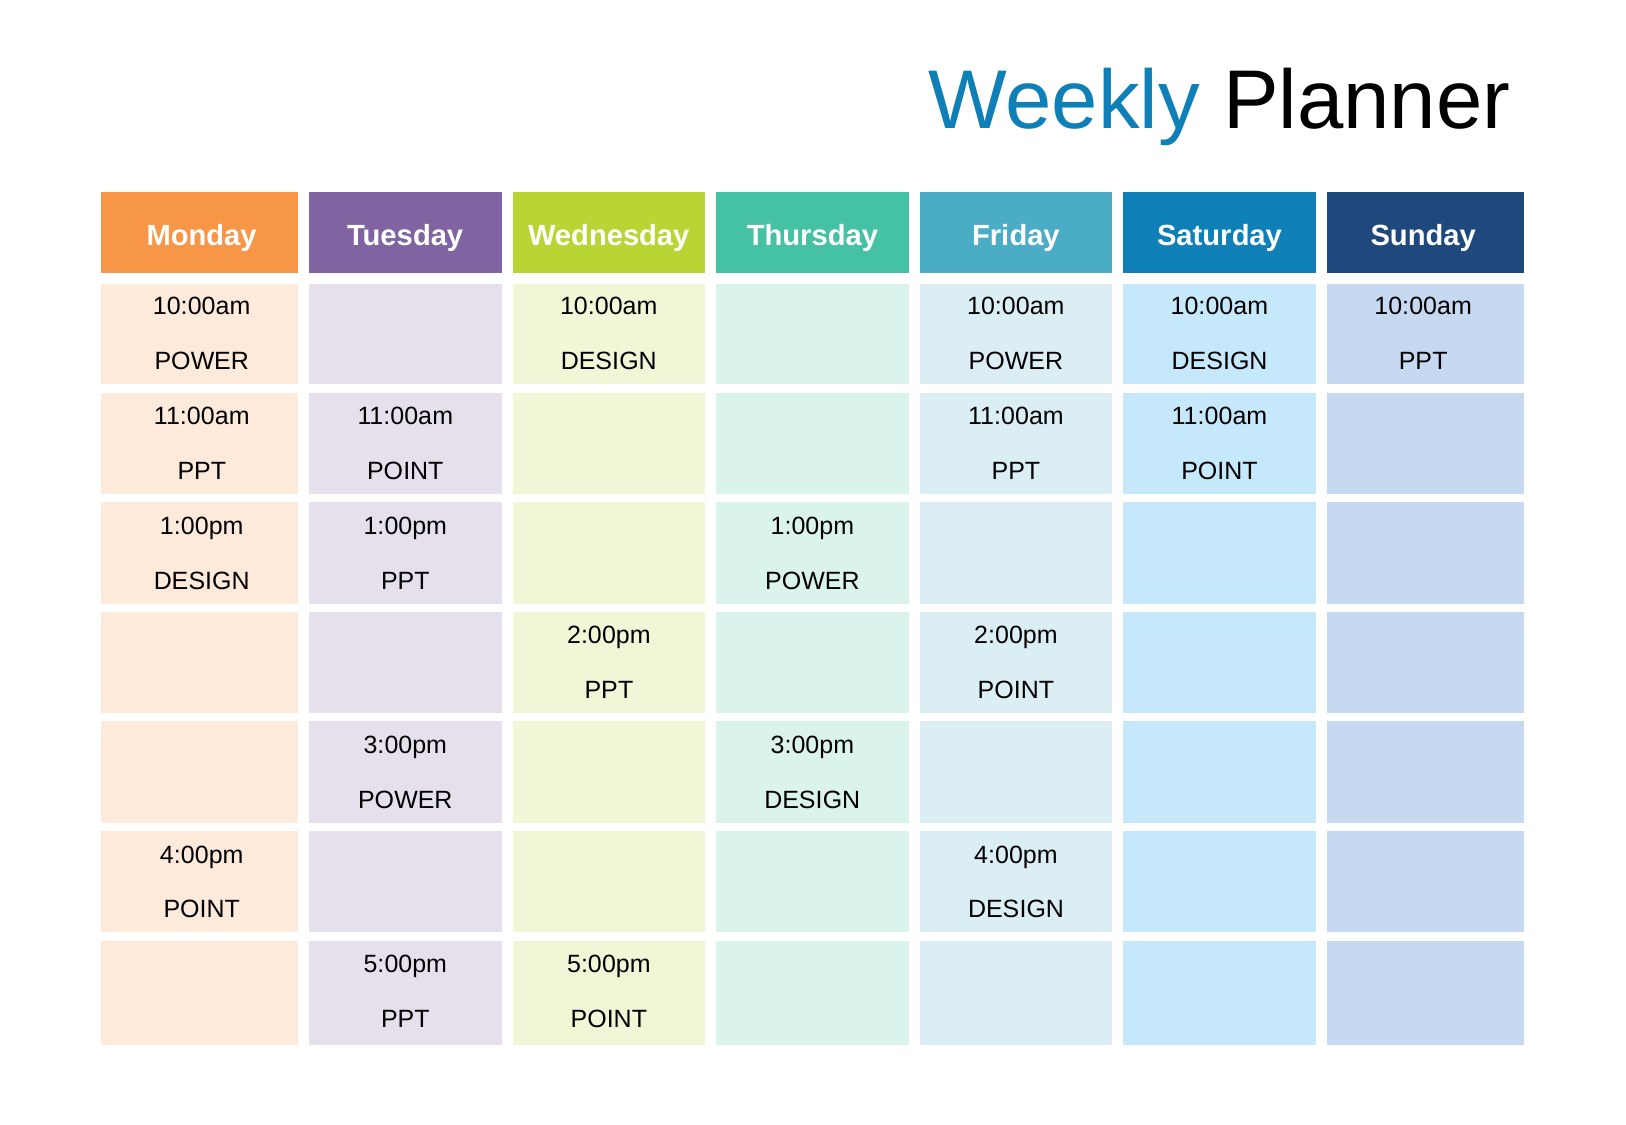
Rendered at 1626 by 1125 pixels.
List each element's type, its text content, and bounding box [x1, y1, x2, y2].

table_cell [1327, 991, 1524, 1045]
table_cell [1123, 721, 1316, 772]
table_cell [920, 553, 1112, 604]
table_cell 10:00am [1123, 284, 1316, 334]
table_cell [513, 443, 705, 494]
table_cell PPT [101, 443, 298, 494]
table_cell [309, 663, 502, 713]
table_cell 1:00pm [716, 502, 909, 553]
table_cell [1123, 772, 1316, 823]
table_cell [716, 663, 909, 713]
table_cell DESIGN [1123, 334, 1316, 384]
table_cell 4:00pm [920, 831, 1112, 882]
table_cell [1327, 502, 1524, 553]
table_cell [513, 553, 705, 604]
table_cell 10:00am [513, 284, 705, 334]
table_cell 10:00am [101, 284, 298, 334]
table_cell PPT [309, 553, 502, 604]
table_cell [716, 831, 909, 882]
table_cell [101, 721, 298, 772]
table_cell [1123, 991, 1316, 1045]
table_cell [1327, 612, 1524, 663]
table_cell DESIGN [920, 882, 1112, 932]
table_cell [1327, 721, 1524, 772]
table_cell [1327, 393, 1524, 443]
table_cell 3:00pm [716, 721, 909, 772]
table_header Saturday [1123, 192, 1316, 273]
table_cell [716, 882, 909, 932]
table_cell 11:00am [920, 393, 1112, 443]
text_box Weekly Planner [99, 37, 1525, 153]
table_cell [716, 941, 909, 991]
table_cell [1327, 882, 1524, 932]
table_cell [920, 721, 1112, 772]
table_cell 2:00pm [513, 612, 705, 663]
table_cell DESIGN [513, 334, 705, 384]
table_header Friday [920, 192, 1112, 273]
table_cell POWER [716, 553, 909, 604]
table_cell [309, 882, 502, 932]
table_cell [513, 831, 705, 882]
table_cell POINT [101, 882, 298, 932]
table_cell [716, 334, 909, 384]
table_cell [101, 991, 298, 1045]
table_cell [513, 721, 705, 772]
table_cell [1327, 941, 1524, 991]
table_cell [101, 941, 298, 991]
table_cell PPT [513, 663, 705, 713]
table_cell PPT [920, 443, 1112, 494]
table_cell 5:00pm [513, 941, 705, 991]
table_cell [1123, 941, 1316, 991]
table_cell [513, 772, 705, 823]
table_header Sunday [1327, 192, 1524, 273]
table_cell POWER [101, 334, 298, 384]
table_cell [309, 284, 502, 334]
table_cell 10:00am [920, 284, 1112, 334]
table_cell [309, 612, 502, 663]
table_cell [716, 612, 909, 663]
table_cell DESIGN [716, 772, 909, 823]
table_cell [1123, 553, 1316, 604]
table_cell [1123, 502, 1316, 553]
table_cell 11:00am [1123, 393, 1316, 443]
table_cell POINT [513, 991, 705, 1045]
table_header Monday [101, 192, 298, 273]
table_cell 1:00pm [309, 502, 502, 553]
table_cell POINT [309, 443, 502, 494]
table_cell [920, 991, 1112, 1045]
table_cell [1327, 553, 1524, 604]
table_cell [716, 284, 909, 334]
table_cell [920, 772, 1112, 823]
table_cell [309, 334, 502, 384]
table_cell [920, 941, 1112, 991]
table_cell [920, 502, 1112, 553]
table_cell [513, 502, 705, 553]
table_cell [101, 772, 298, 823]
table_cell [101, 612, 298, 663]
table_cell DESIGN [101, 553, 298, 604]
table_cell POWER [920, 334, 1112, 384]
table_cell [716, 991, 909, 1045]
table_cell [1123, 612, 1316, 663]
table_cell POINT [1123, 443, 1316, 494]
table_cell [1123, 882, 1316, 932]
table_cell 3:00pm [309, 721, 502, 772]
table_cell PPT [309, 991, 502, 1045]
table_cell [1123, 663, 1316, 713]
table_header Wednesday [513, 192, 705, 273]
table_cell [513, 393, 705, 443]
table_cell [309, 831, 502, 882]
table_cell 5:00pm [309, 941, 502, 991]
table_cell [1327, 831, 1524, 882]
table_cell 1:00pm [101, 502, 298, 553]
table_cell POINT [920, 663, 1112, 713]
table_cell [513, 882, 705, 932]
table_cell [716, 443, 909, 494]
table_cell 10:00am [1327, 284, 1524, 334]
table_cell 4:00pm [101, 831, 298, 882]
table_cell [716, 393, 909, 443]
table_cell POWER [309, 772, 502, 823]
table_cell [101, 663, 298, 713]
table_cell [1123, 831, 1316, 882]
table_header Thursday [716, 192, 909, 273]
table_cell 11:00am [101, 393, 298, 443]
table_header Tuesday [309, 192, 502, 273]
table_cell 2:00pm [920, 612, 1112, 663]
table_cell PPT [1327, 334, 1524, 384]
table_cell [1327, 772, 1524, 823]
table_cell [1327, 663, 1524, 713]
table_cell 11:00am [309, 393, 502, 443]
table_cell [1327, 443, 1524, 494]
